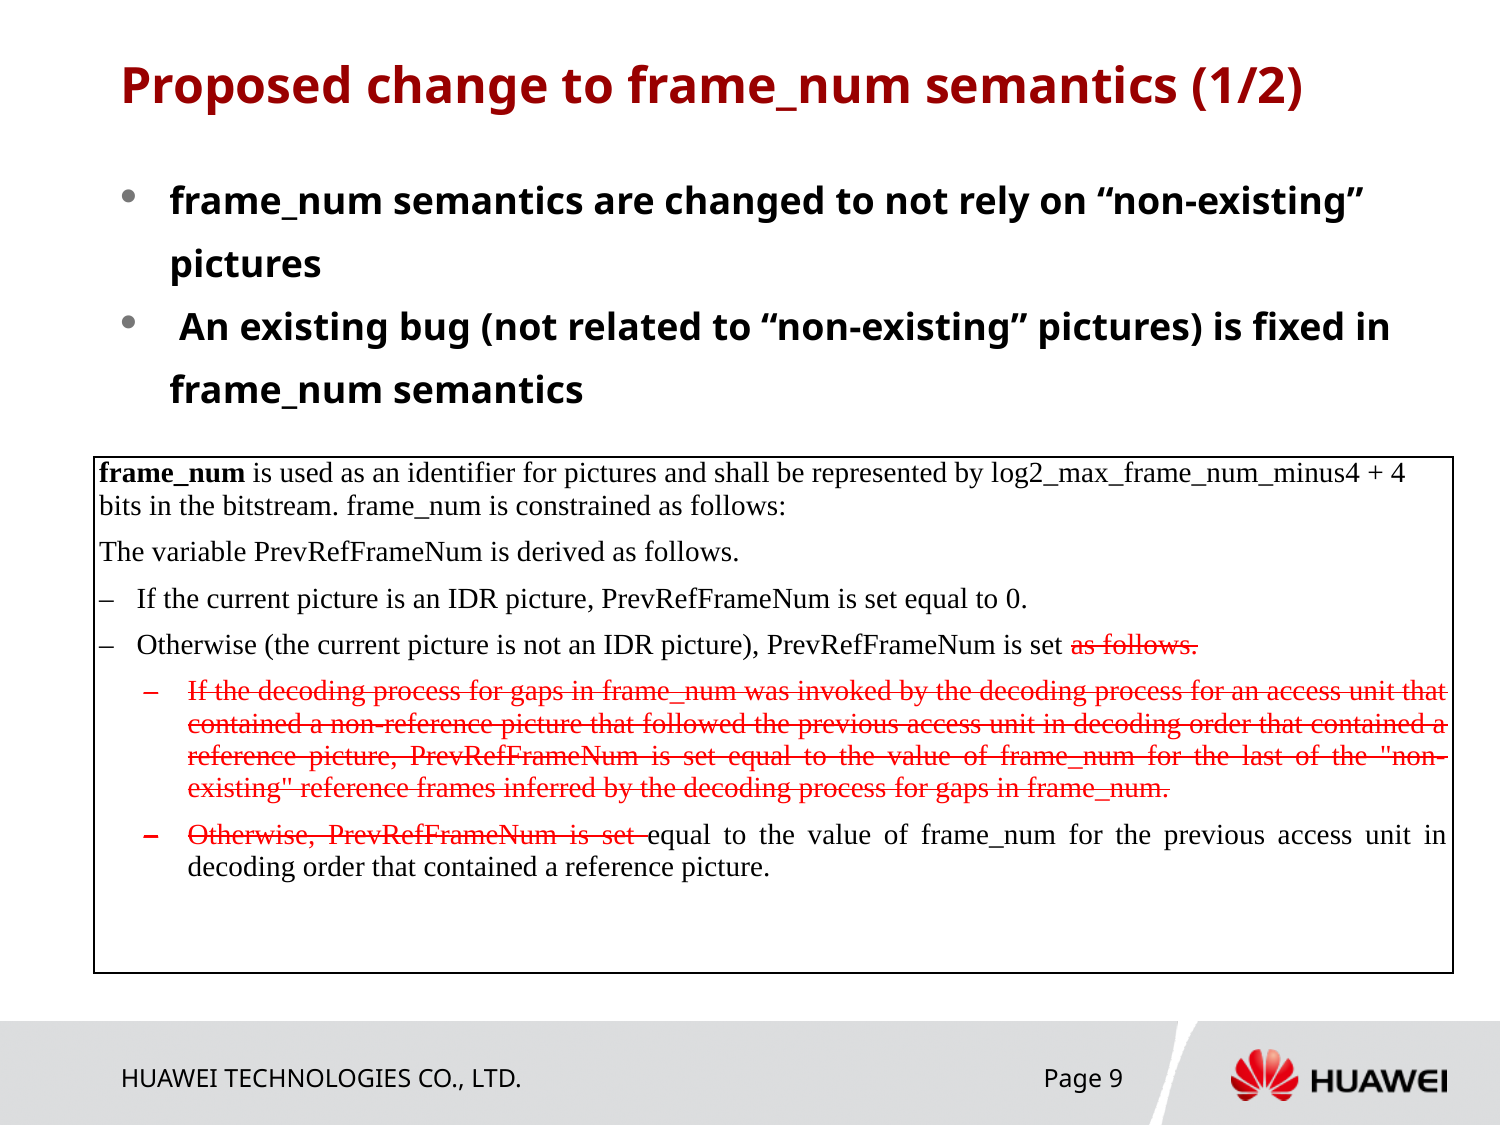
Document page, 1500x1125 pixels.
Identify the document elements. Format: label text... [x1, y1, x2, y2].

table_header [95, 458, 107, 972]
text_box frame_num semantics are changed to not rely on “non-existing” pictures An existing bug (not related to “non-existing” pictures) is fixed in frame_num semantics [107, 152, 1408, 1008]
title Proposed change to frame_num semantics (1/2) [106, 11, 1378, 155]
picture [0, 1021, 1500, 1125]
slide_number Page 9 [1043, 1064, 1388, 1125]
table_header frame_num is used as an identifier for pictures and shall be represented by log2_max_frame_num_minus4 + 4 bits in the bitstream. frame_num is constrained as follows: The variable PrevRefFrameNum is derived as follows. – If the current picture is an IDR picture, PrevRefFrameNum is set equal to 0. – Otherwise (the current picture is not an IDR picture), PrevRefFrameNum is set as follows. – If the decoding process for gaps in frame_num was invoked by the decoding process for an access unit that contained a non-reference picture that followed the previous access unit in decoding order that contained a reference picture, PrevRefFrameNum is set equal to the value of frame_num for the last of the "non-existing" reference frames inferred by the decoding process for gaps in frame_num. – Otherwise, PrevRefFrameNum is set equal to the value of frame_num for the previous access unit in decoding order that contained a reference picture. [1408, 458, 1452, 972]
